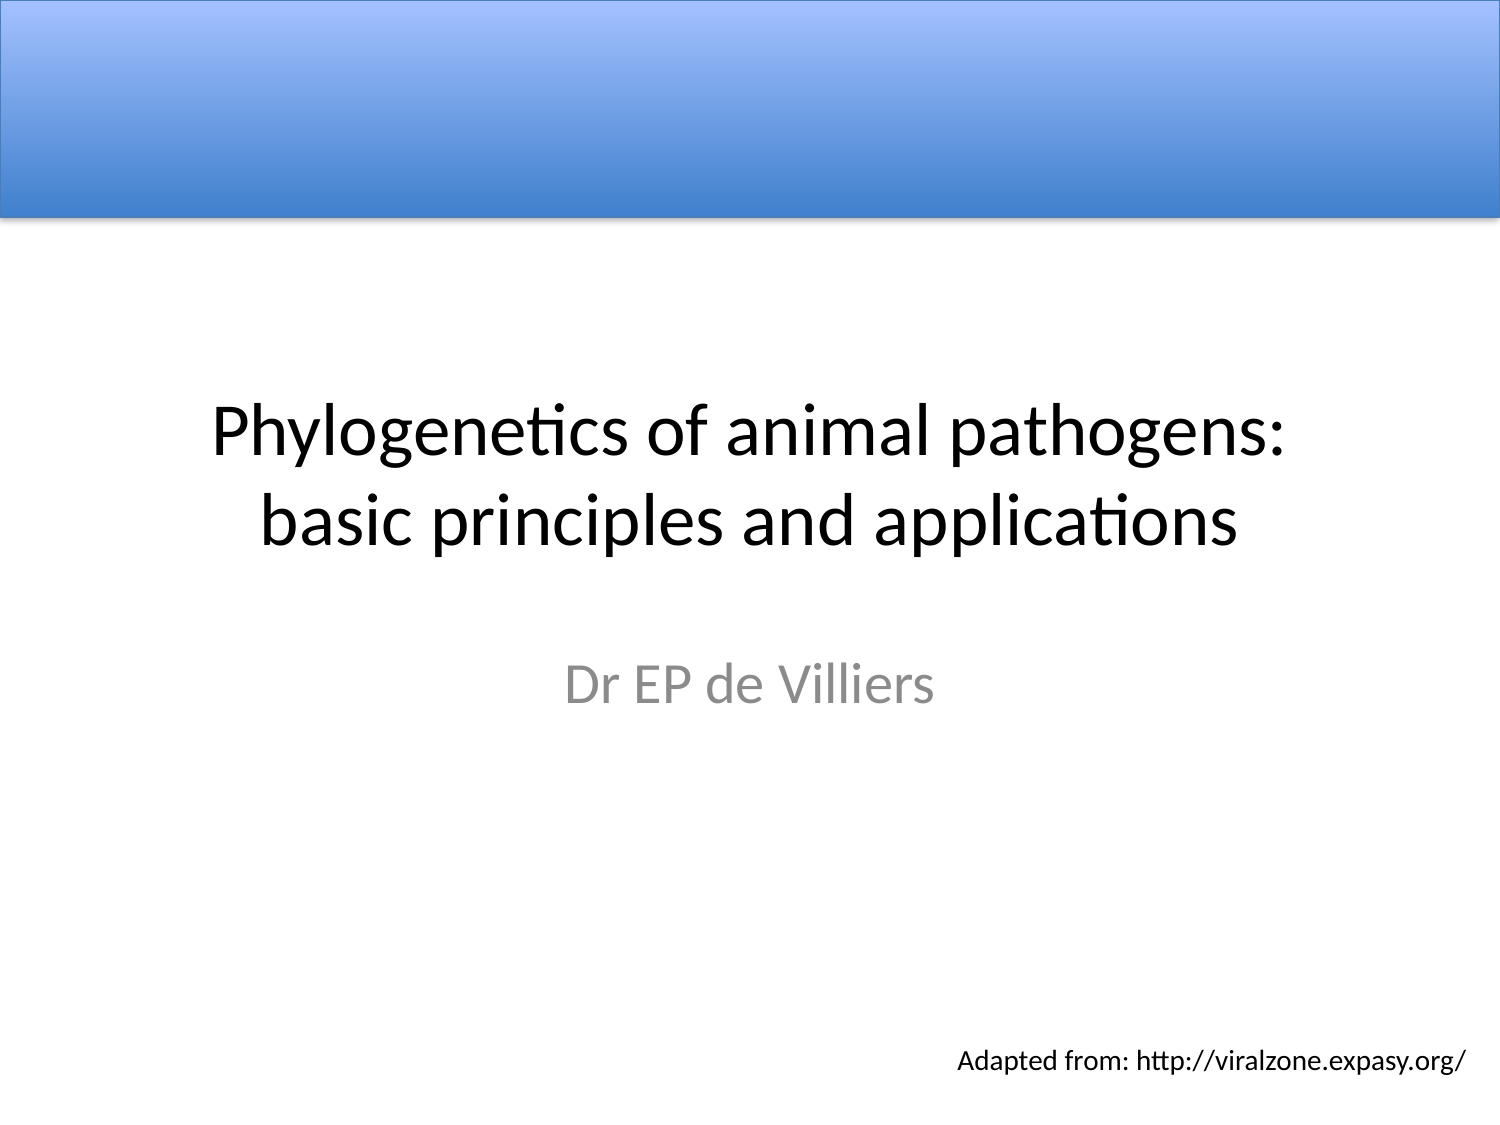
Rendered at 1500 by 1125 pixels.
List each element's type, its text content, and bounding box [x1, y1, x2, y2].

title Phylogenetics of animal pathogens: basic principles and applications [112, 349, 1388, 591]
subtitle Dr EP de Villiers [225, 637, 1275, 925]
text_box Adapted from: http://viralzone.expasy.org/ [942, 1033, 1488, 1084]
